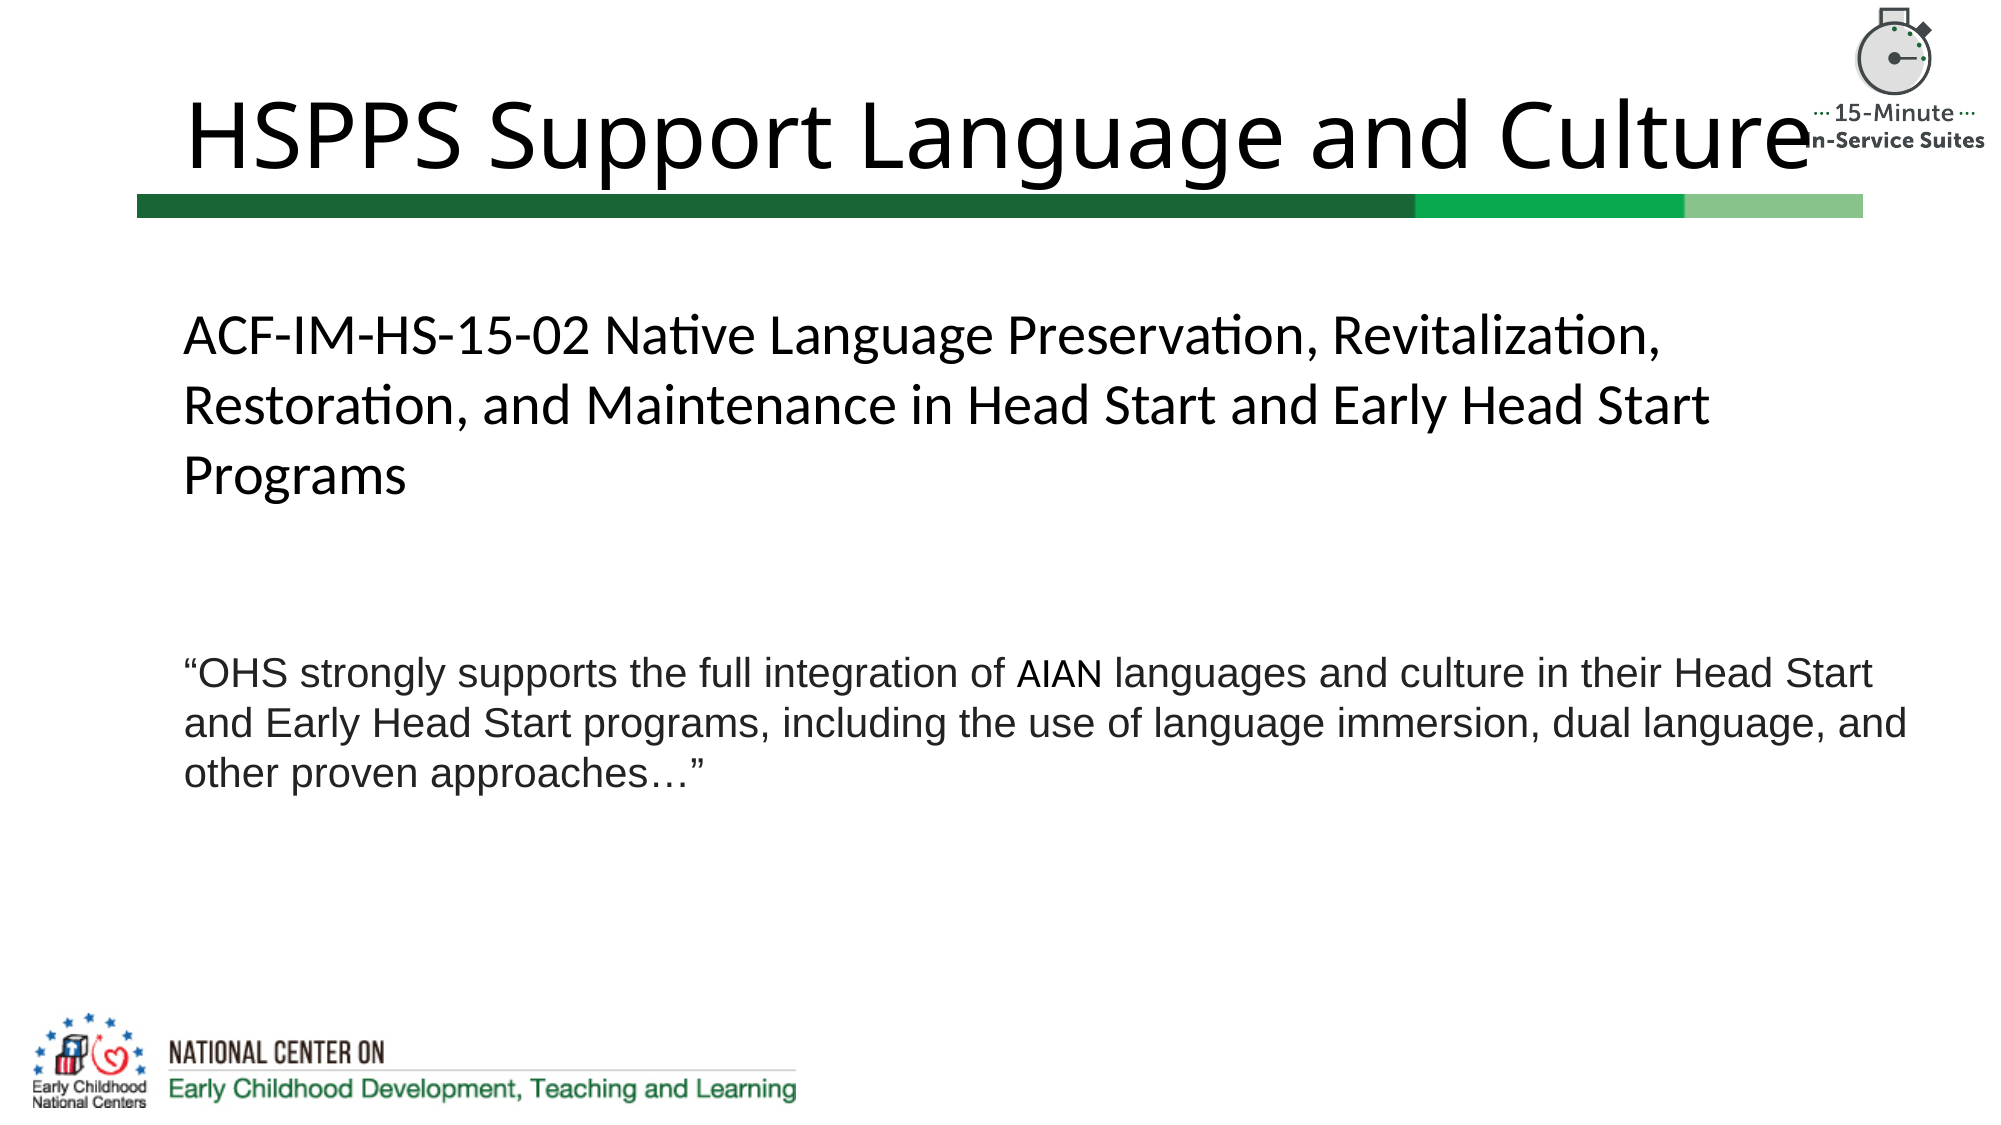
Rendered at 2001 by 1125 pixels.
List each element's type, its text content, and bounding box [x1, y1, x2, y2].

picture [1790, 0, 1999, 161]
picture [33, 1013, 796, 1108]
text_box HSPPS Support Language and Culture [137, 59, 1863, 218]
list ACF-IM-HS-15-02 Native Language Preservation, Revitalization, Restoration, and Maintenance in Head Start and Early Head Start Programs “OHS strongly supports the full integration of AIAN languages and culture in their Head Start and Early Head Start programs, including the use of language immersion, dual language, and other proven approaches…” [183, 256, 1909, 908]
